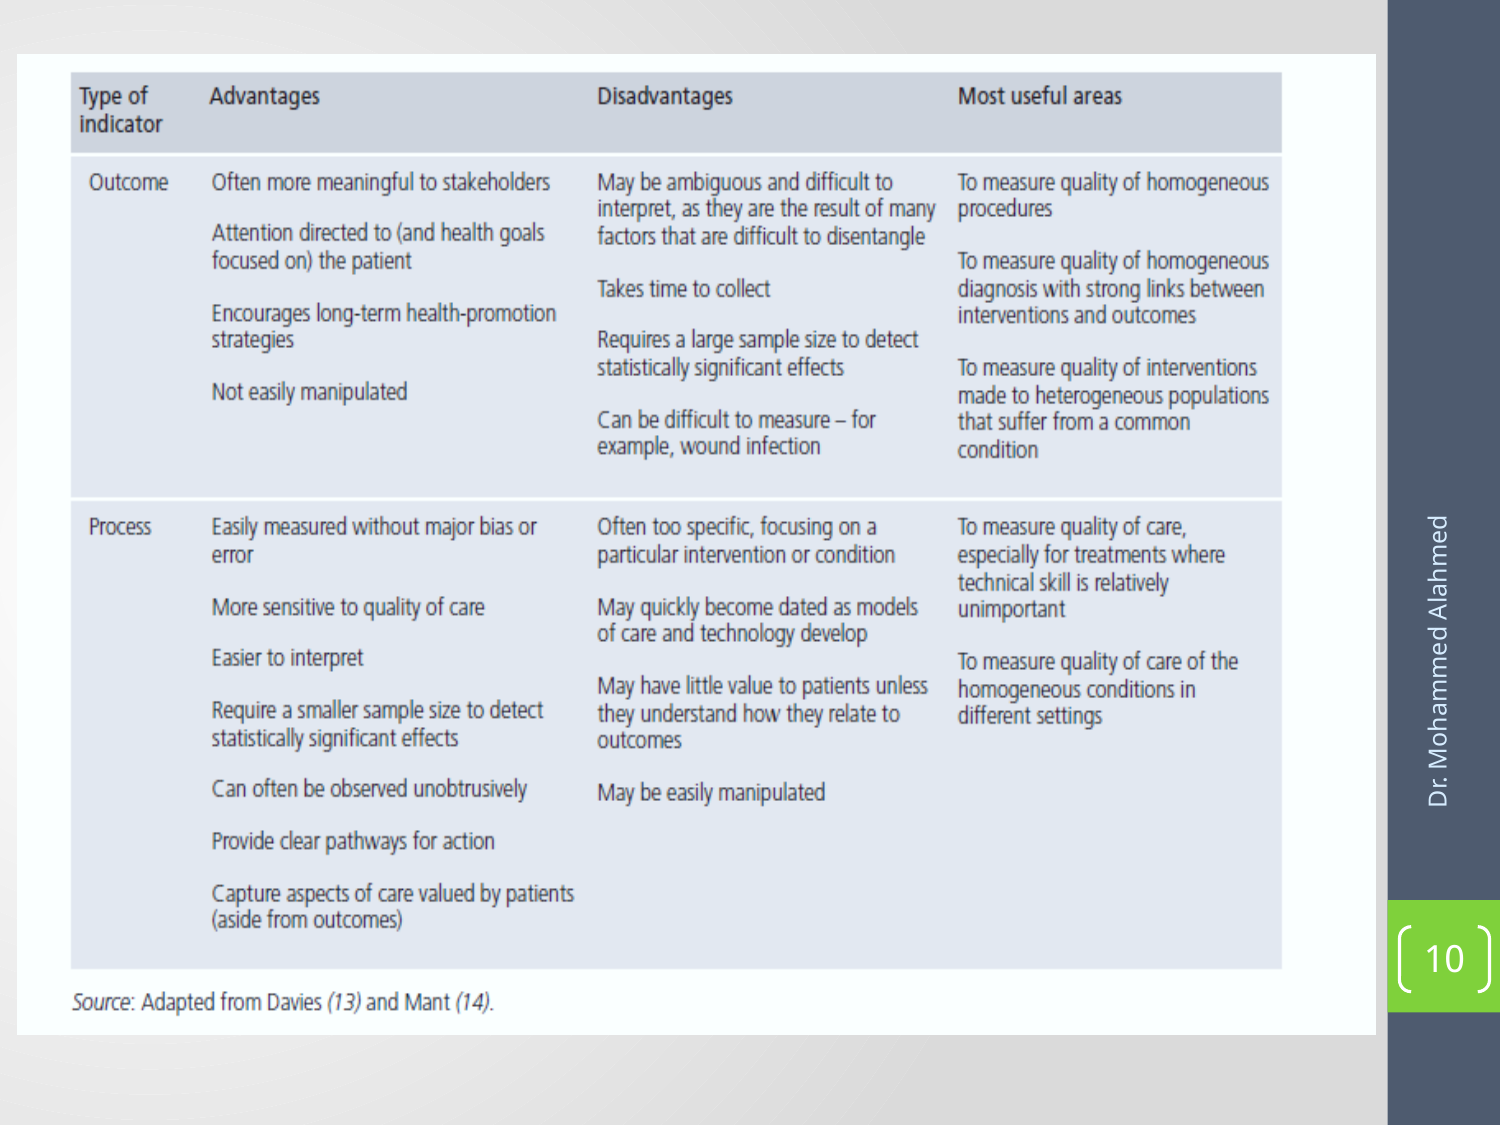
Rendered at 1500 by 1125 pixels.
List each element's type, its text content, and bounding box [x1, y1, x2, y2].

picture [16, 53, 1377, 1036]
slide_number 10 [1397, 925, 1492, 994]
footer Dr. Mohammed Alahmed [1408, 500, 1469, 889]
